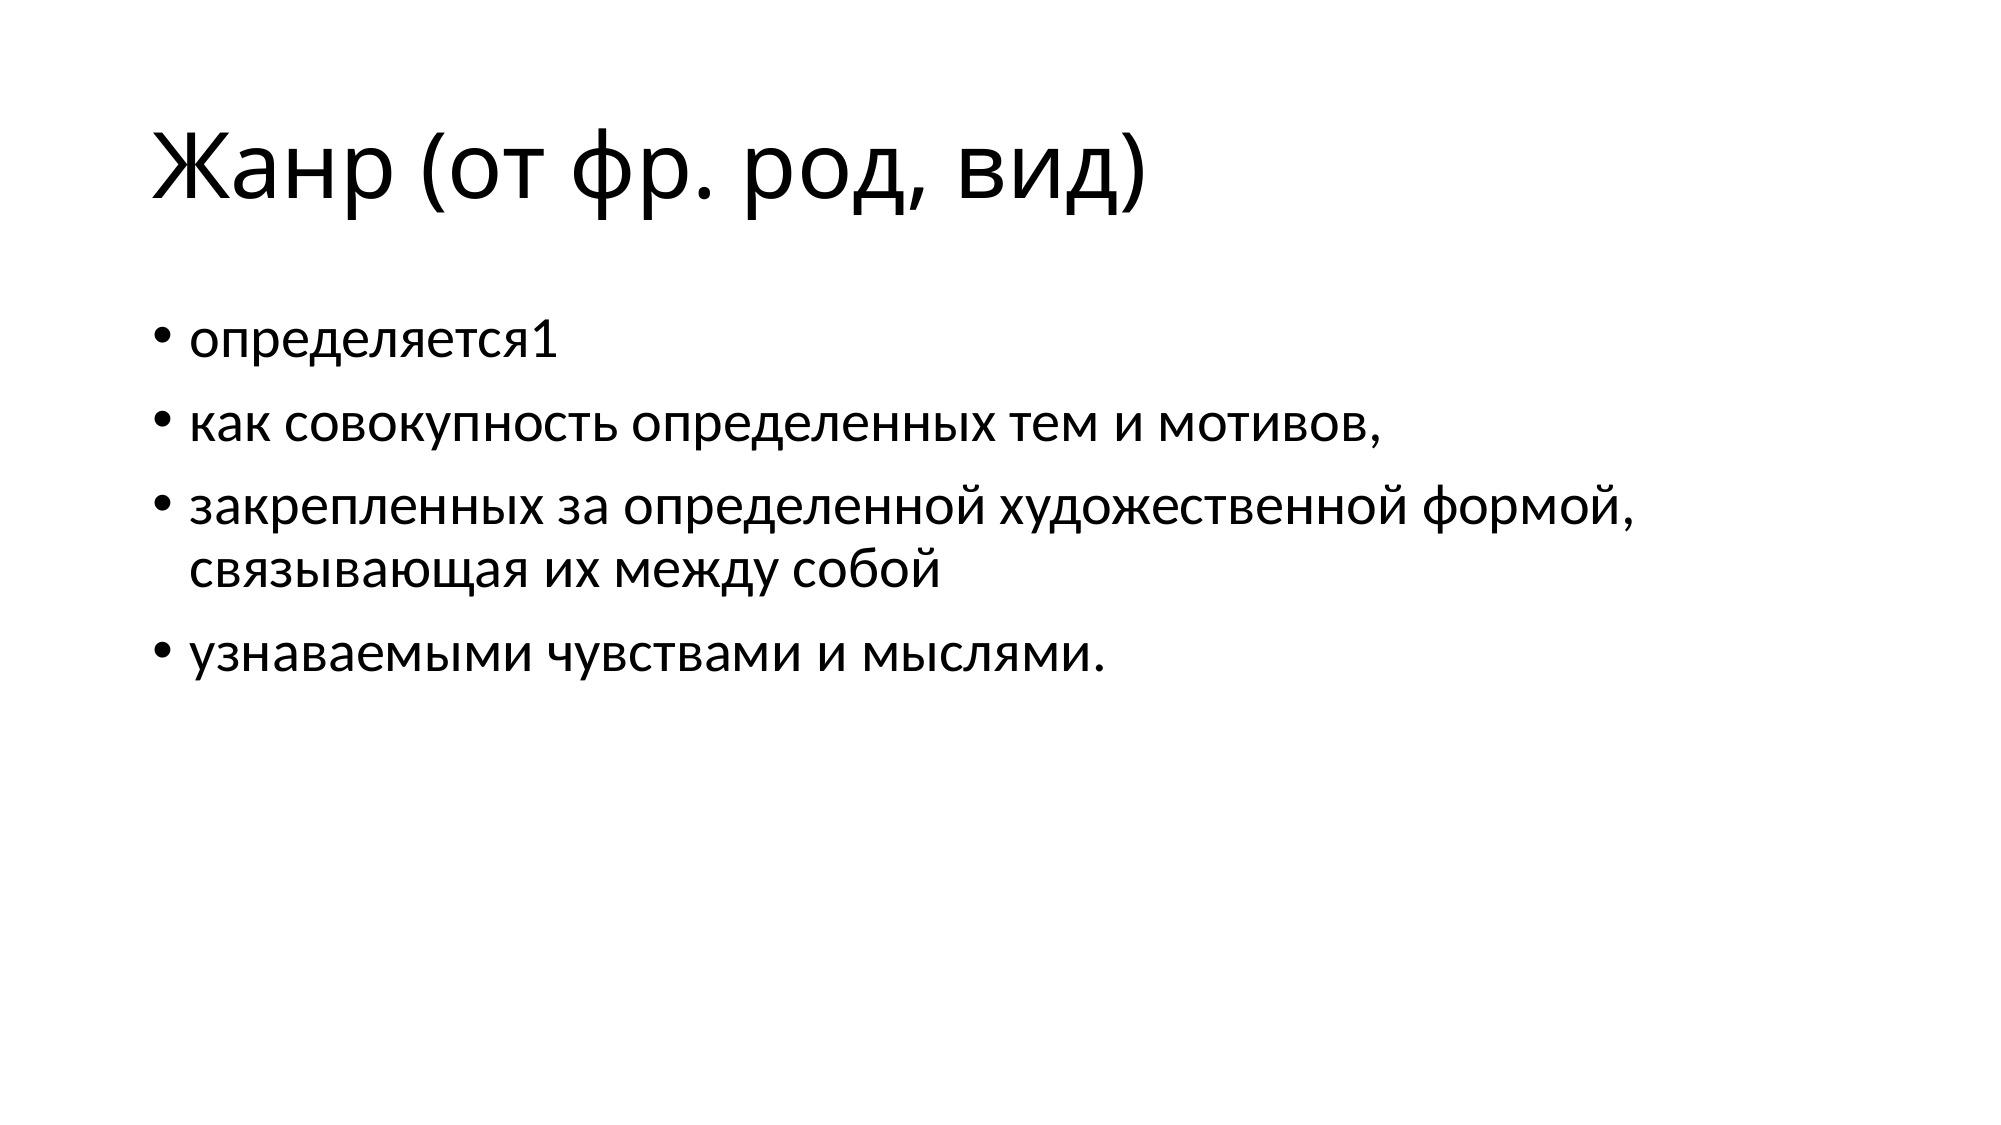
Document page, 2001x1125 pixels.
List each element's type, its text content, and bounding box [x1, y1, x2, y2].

list определяется1 как совокупность определенных тем и мотивов, закрепленных за определенной художественной формой, связывающая их между собой узнаваемыми чувствами и мыслями. [137, 299, 1863, 1014]
title Жанр (от фр. род, вид) [137, 59, 1863, 278]
